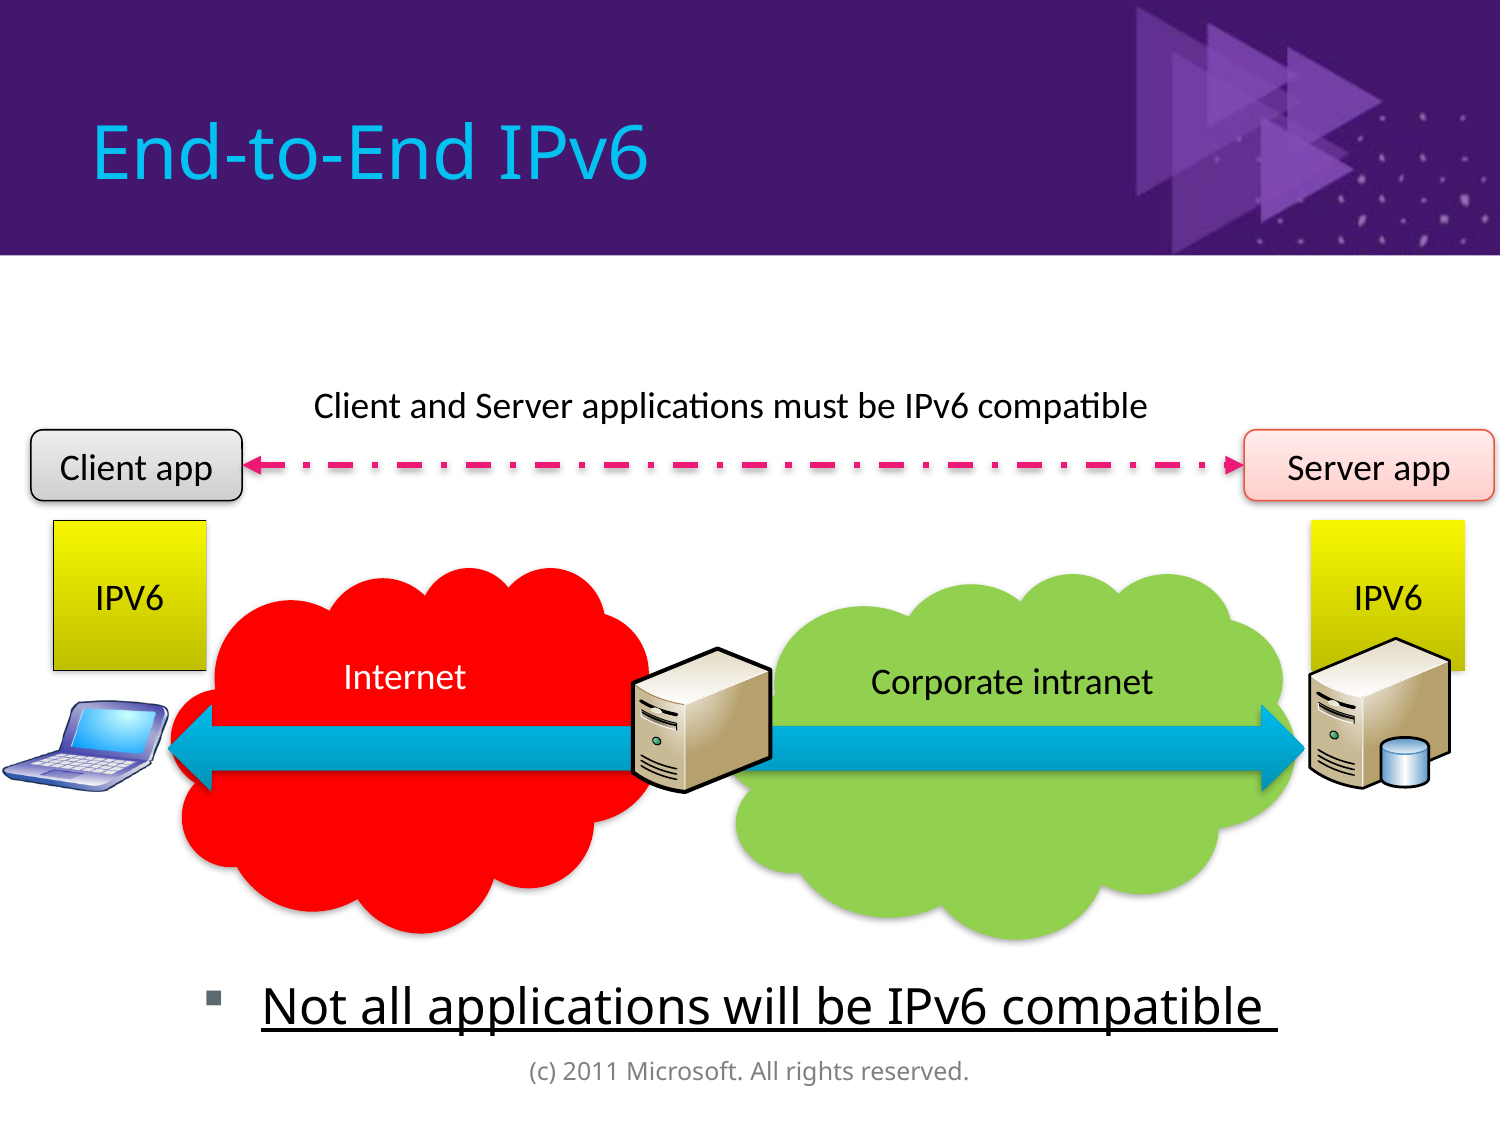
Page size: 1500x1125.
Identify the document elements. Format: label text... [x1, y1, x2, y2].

text_box Not all applications will be IPv6 compatible [0, 974, 1500, 1035]
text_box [627, 644, 776, 796]
text_box [181, 780, 634, 934]
footer (c) 2011 Microsoft. All rights reserved. [512, 1042, 988, 1103]
text_box Server app [1243, 428, 1495, 502]
text_box [173, 705, 622, 792]
text_box Corporate intranet [856, 649, 1209, 710]
picture [0, 0, 1500, 255]
text_box [780, 705, 1299, 792]
text_box [735, 771, 1293, 940]
title End-to-End IPv6 [75, 56, 1425, 244]
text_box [1304, 634, 1455, 792]
text_box Client app [30, 428, 243, 502]
text_box Client and Server applications must be IPv6 compatible [298, 373, 1164, 434]
text_box IPV6 [1311, 520, 1465, 671]
text_box IPV6 [53, 520, 207, 671]
text_box [780, 574, 1294, 735]
text_box Internet [328, 644, 482, 705]
text_box [173, 568, 641, 737]
picture [2, 700, 169, 792]
